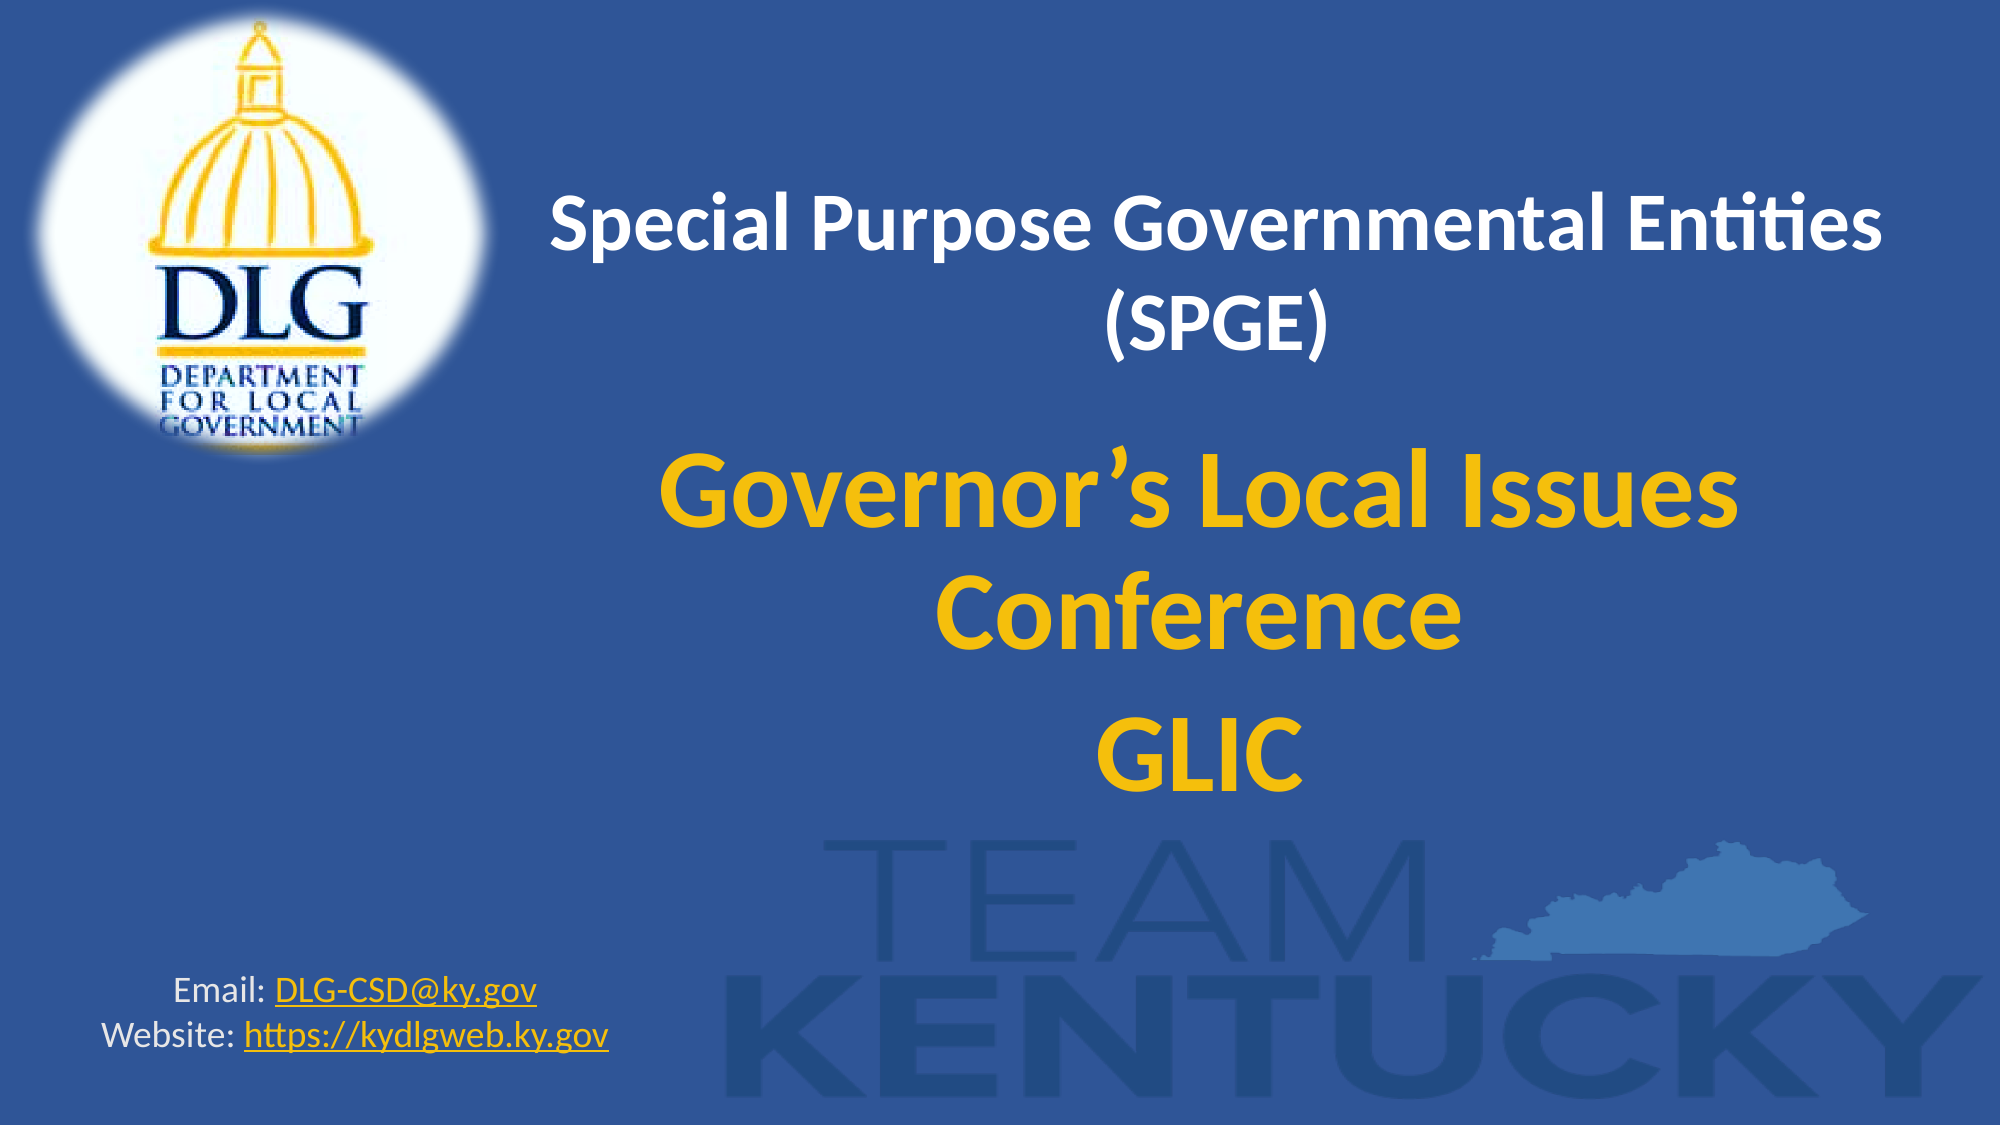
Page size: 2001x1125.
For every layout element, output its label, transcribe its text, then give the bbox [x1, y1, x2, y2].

text_box Email: DLG-CSD@ky.gov Website: https://kydlgweb.ky.gov [0, 957, 856, 1063]
text_box Special Purpose Governmental Entities (SPGE) [482, 159, 1952, 375]
text_box Governor’s Local Issues Conference GLIC [515, 422, 1885, 837]
picture [41, 21, 481, 447]
